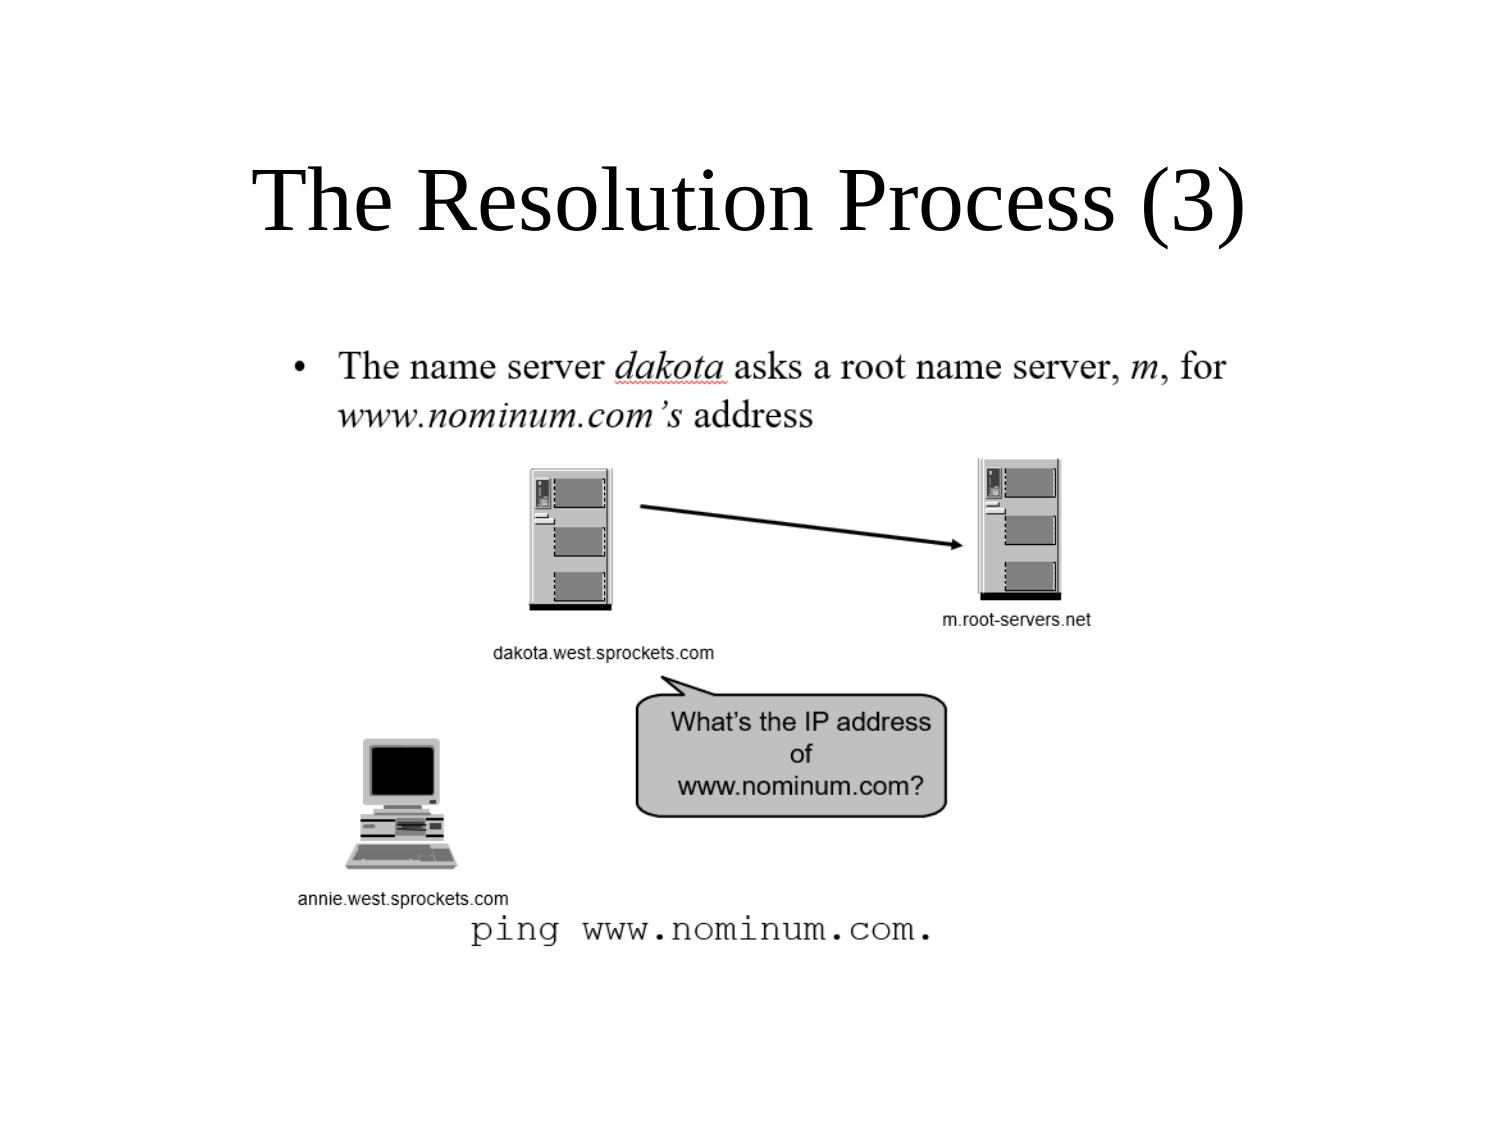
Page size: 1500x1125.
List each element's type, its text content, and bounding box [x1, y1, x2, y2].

title The Resolution Process (3) [112, 99, 1388, 288]
picture [262, 343, 1238, 974]
